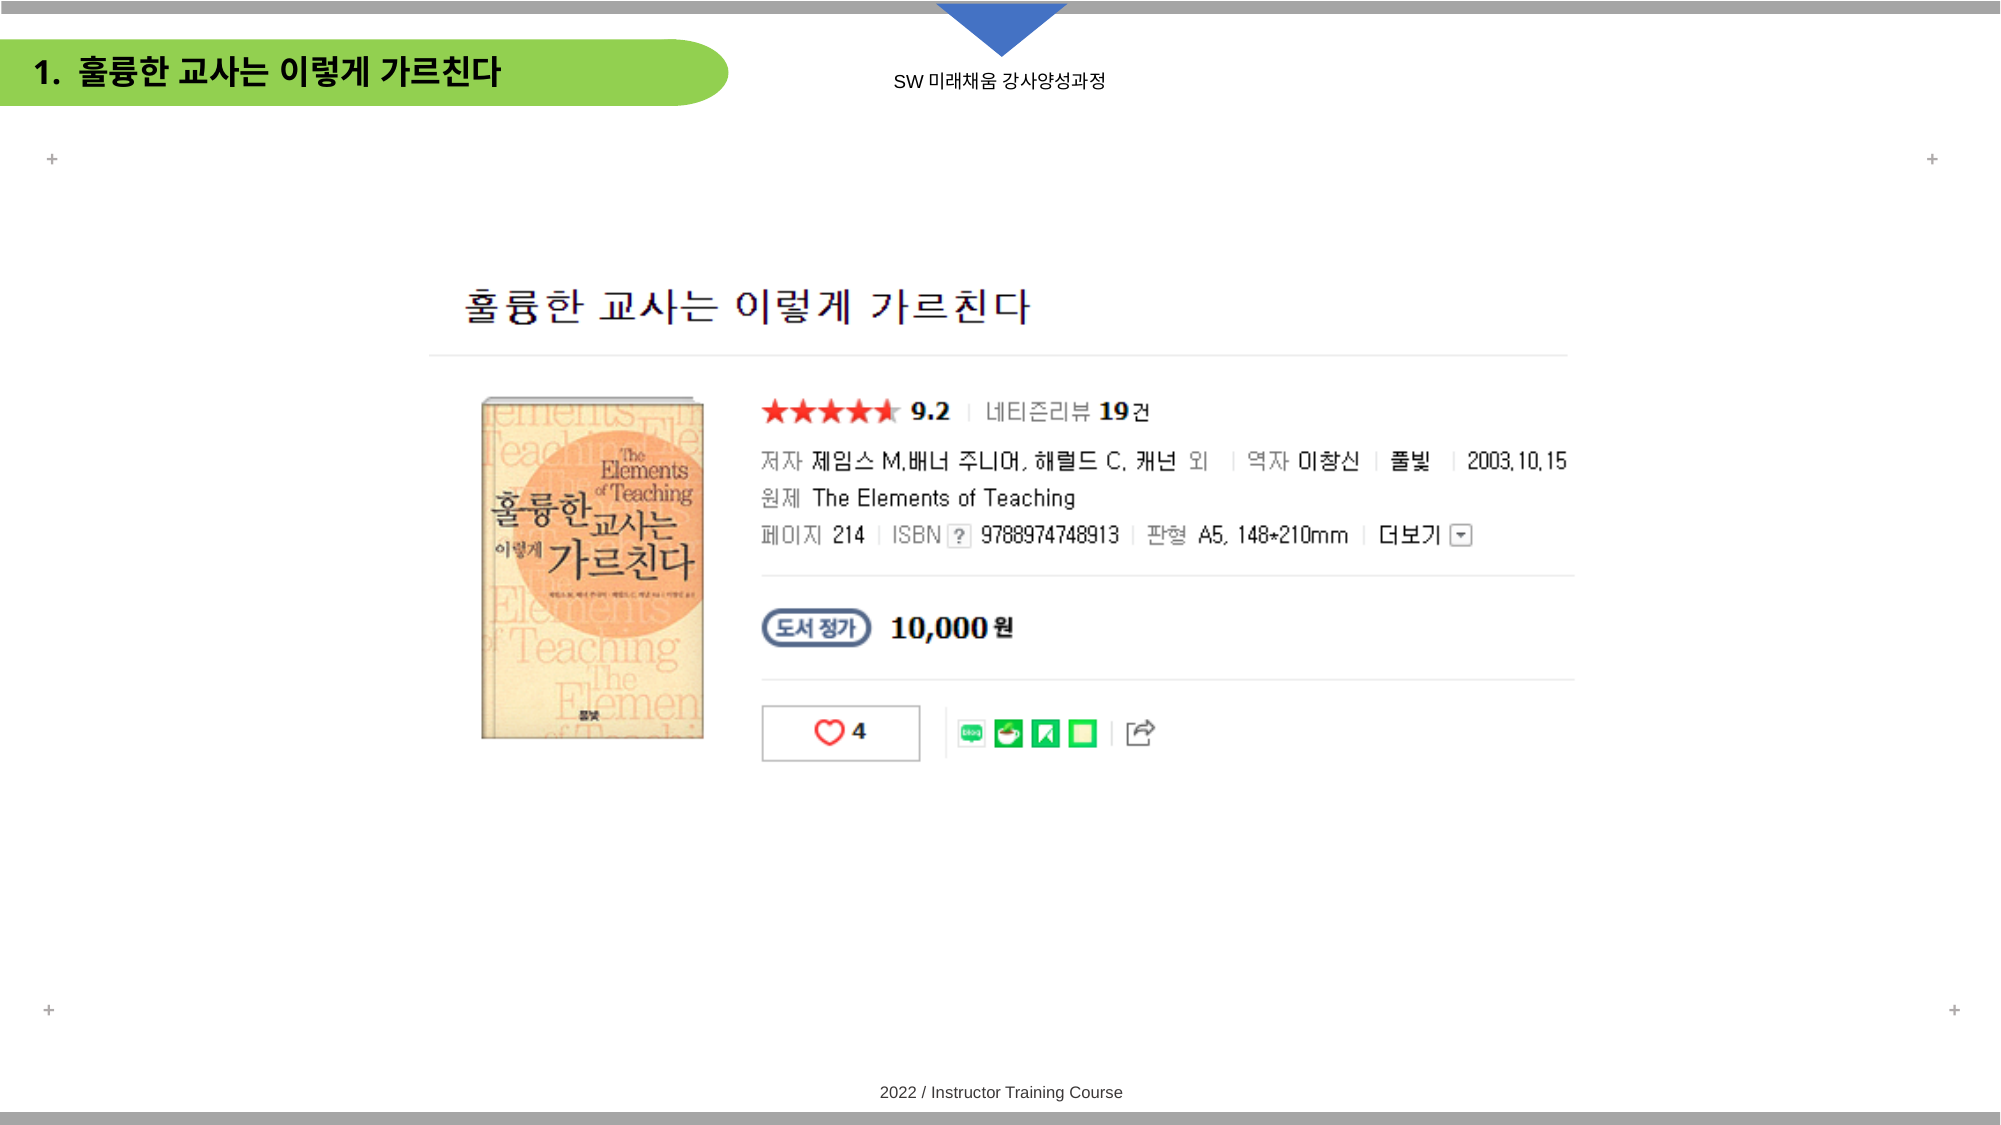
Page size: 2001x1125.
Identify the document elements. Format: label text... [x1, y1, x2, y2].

picture [429, 265, 1605, 822]
title 1. 훌륭한 교사는 이렇게 가르친다 [18, 41, 686, 107]
